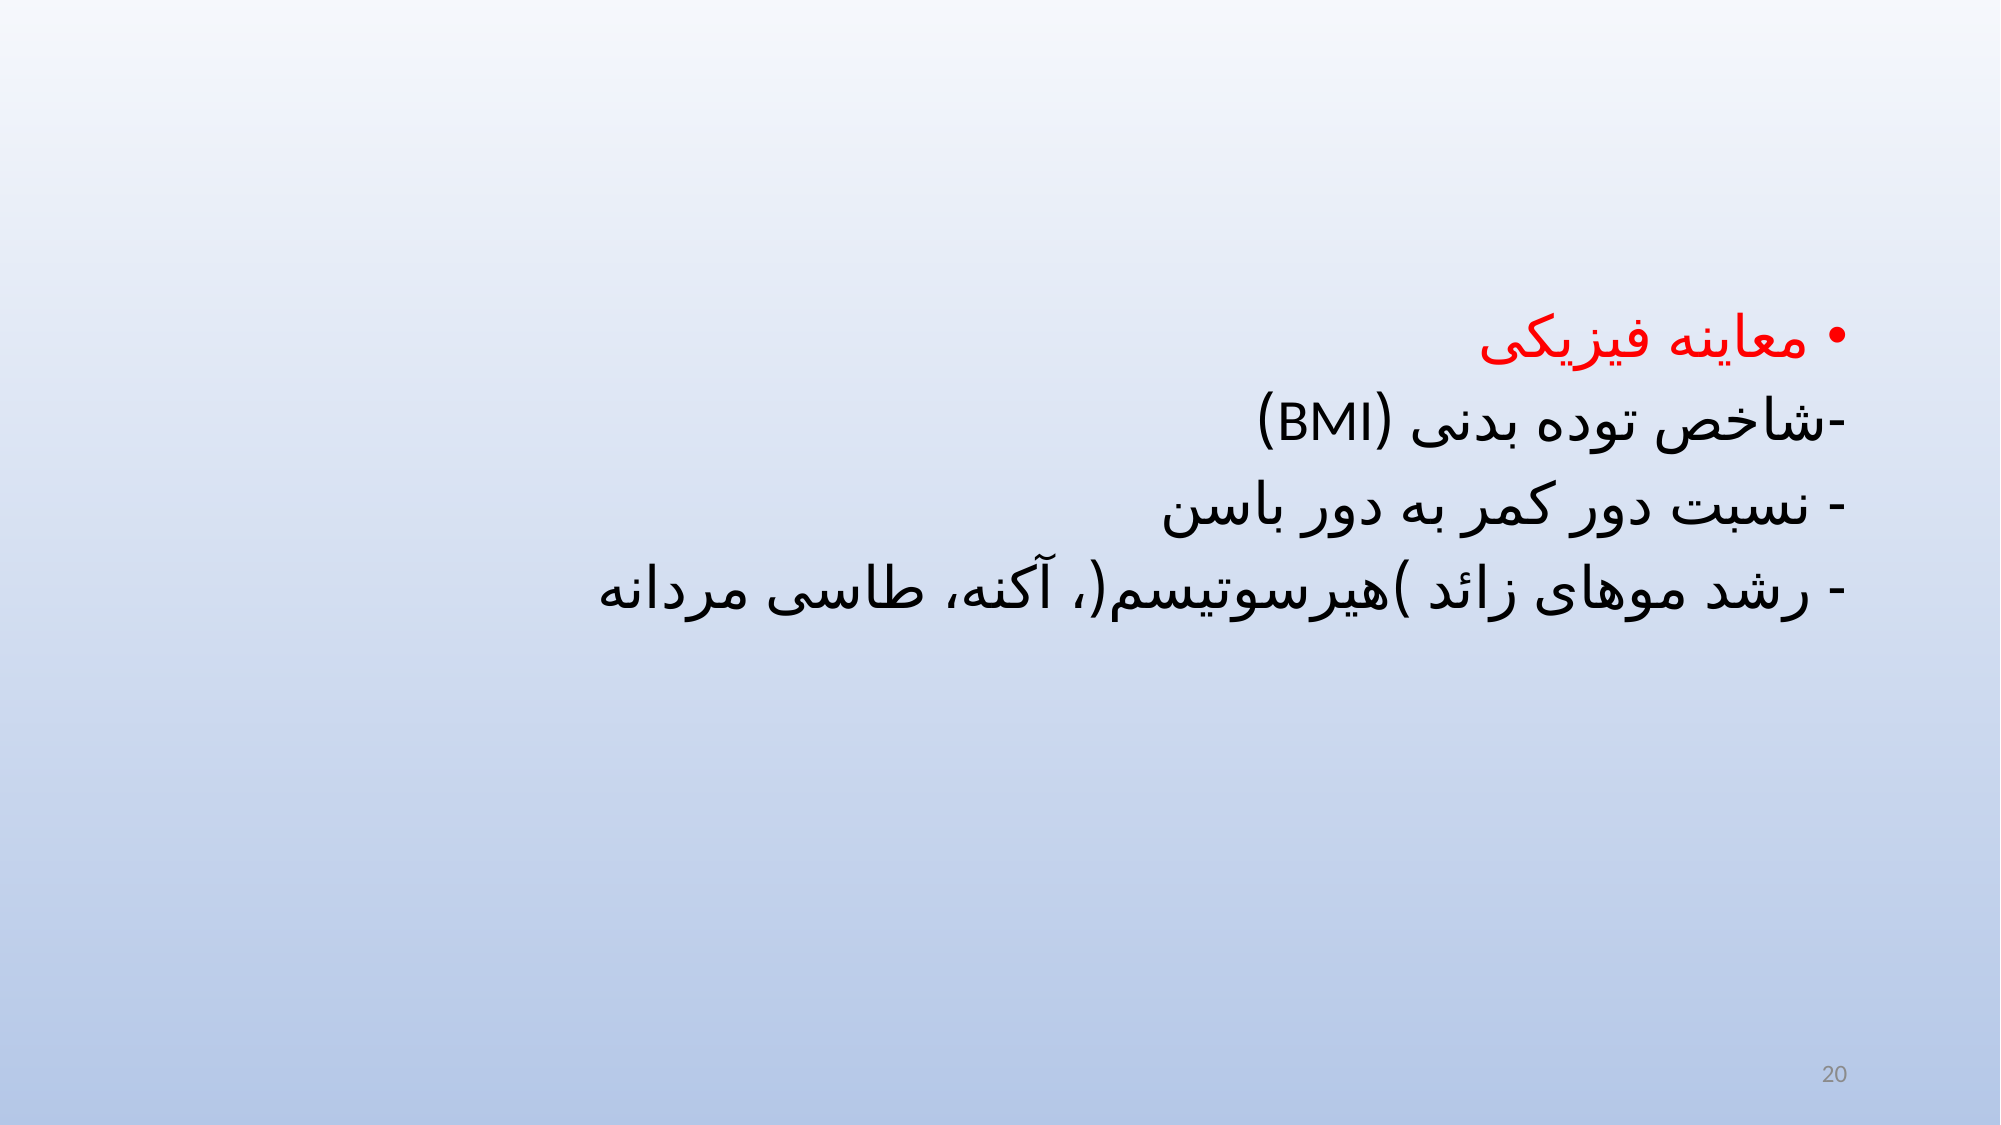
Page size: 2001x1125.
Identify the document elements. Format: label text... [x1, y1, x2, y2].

list معاینه فیزیکی -شاخص توده بدنی (BMI) - نسبت دور کمر به دور باسن - رشد موهای زائد )هیرسوتیسم(، آکنه، طاسی مردانه [137, 299, 1863, 1014]
slide_number 20 [1412, 1042, 1863, 1103]
